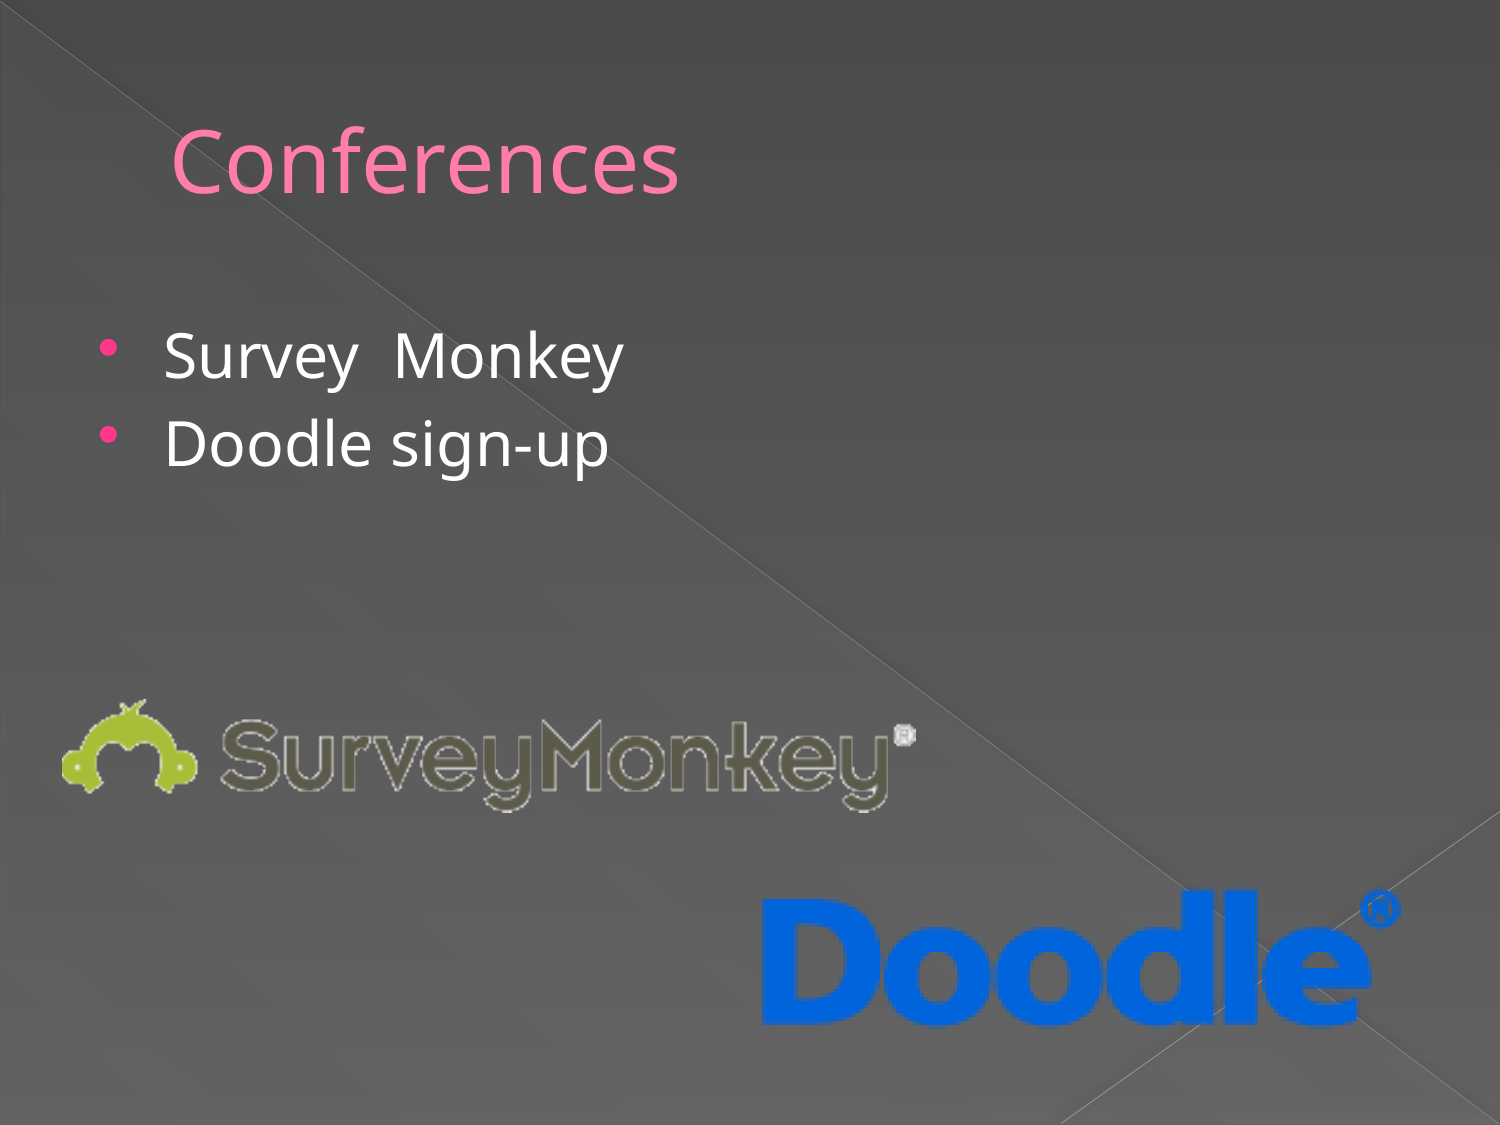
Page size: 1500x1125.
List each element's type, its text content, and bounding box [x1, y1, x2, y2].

list Survey Monkey Doodle sign-up [75, 308, 1425, 1059]
title Conferences [75, 43, 1425, 274]
picture [762, 887, 1401, 1030]
picture [62, 699, 916, 813]
